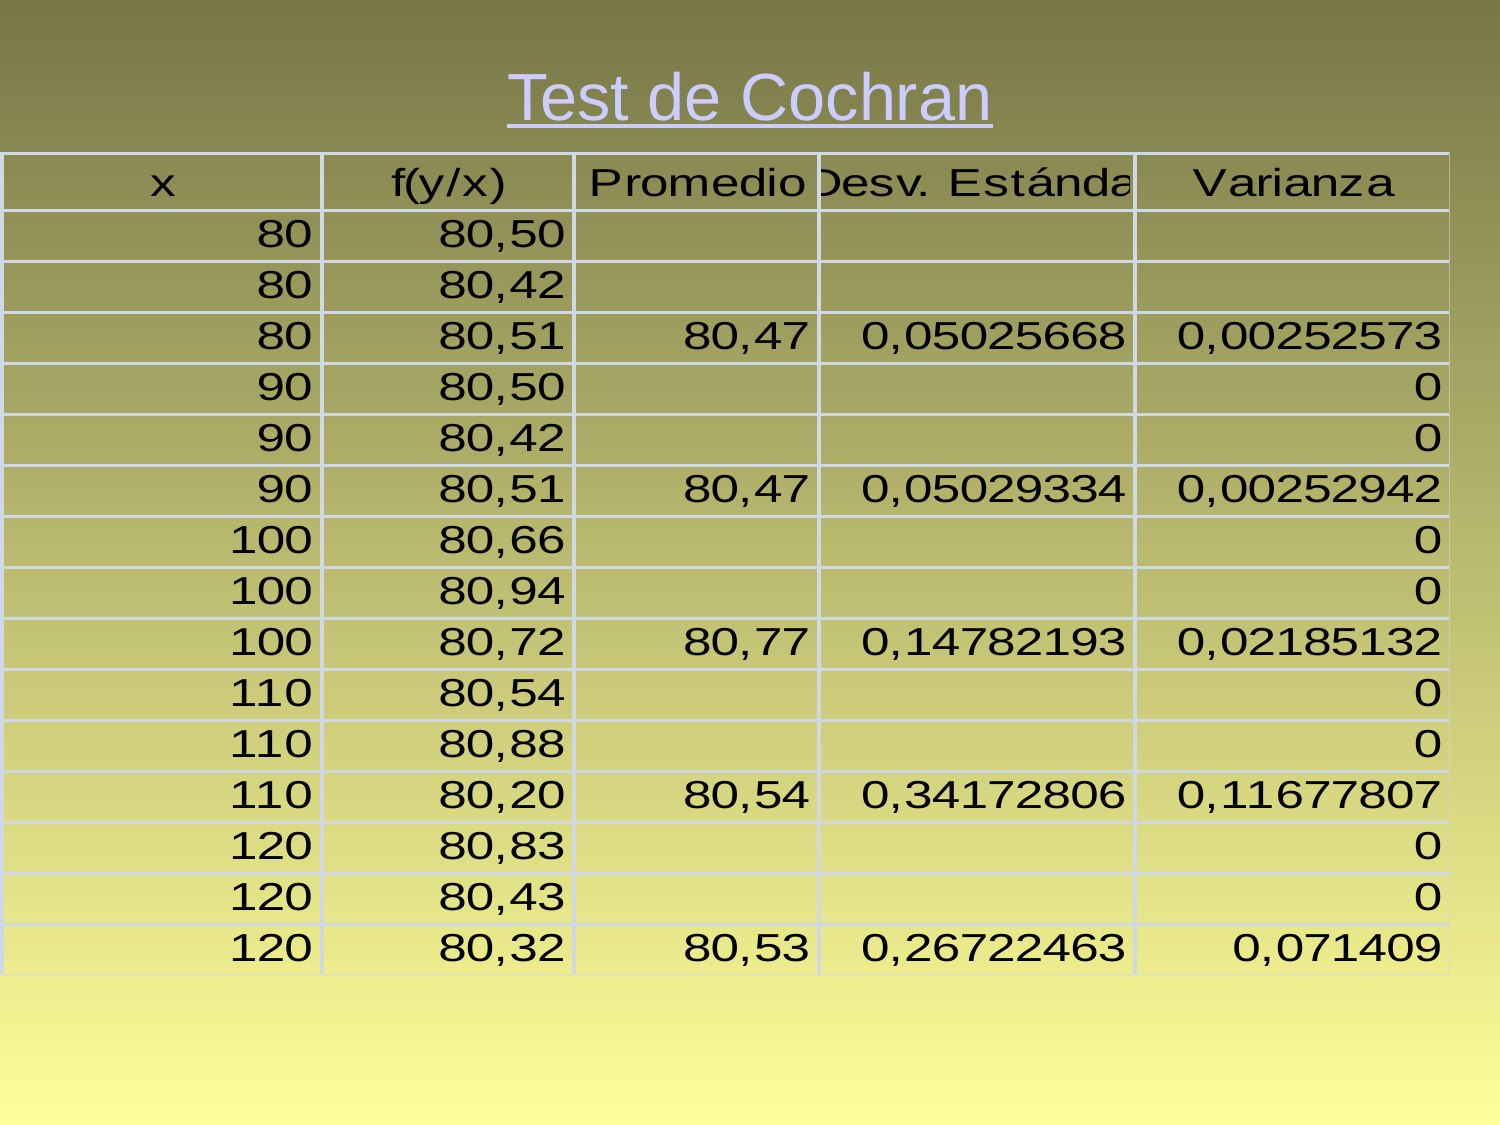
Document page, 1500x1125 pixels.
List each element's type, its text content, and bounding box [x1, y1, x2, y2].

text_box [0, 152, 1454, 978]
title Test de Cochran [111, 0, 1388, 150]
